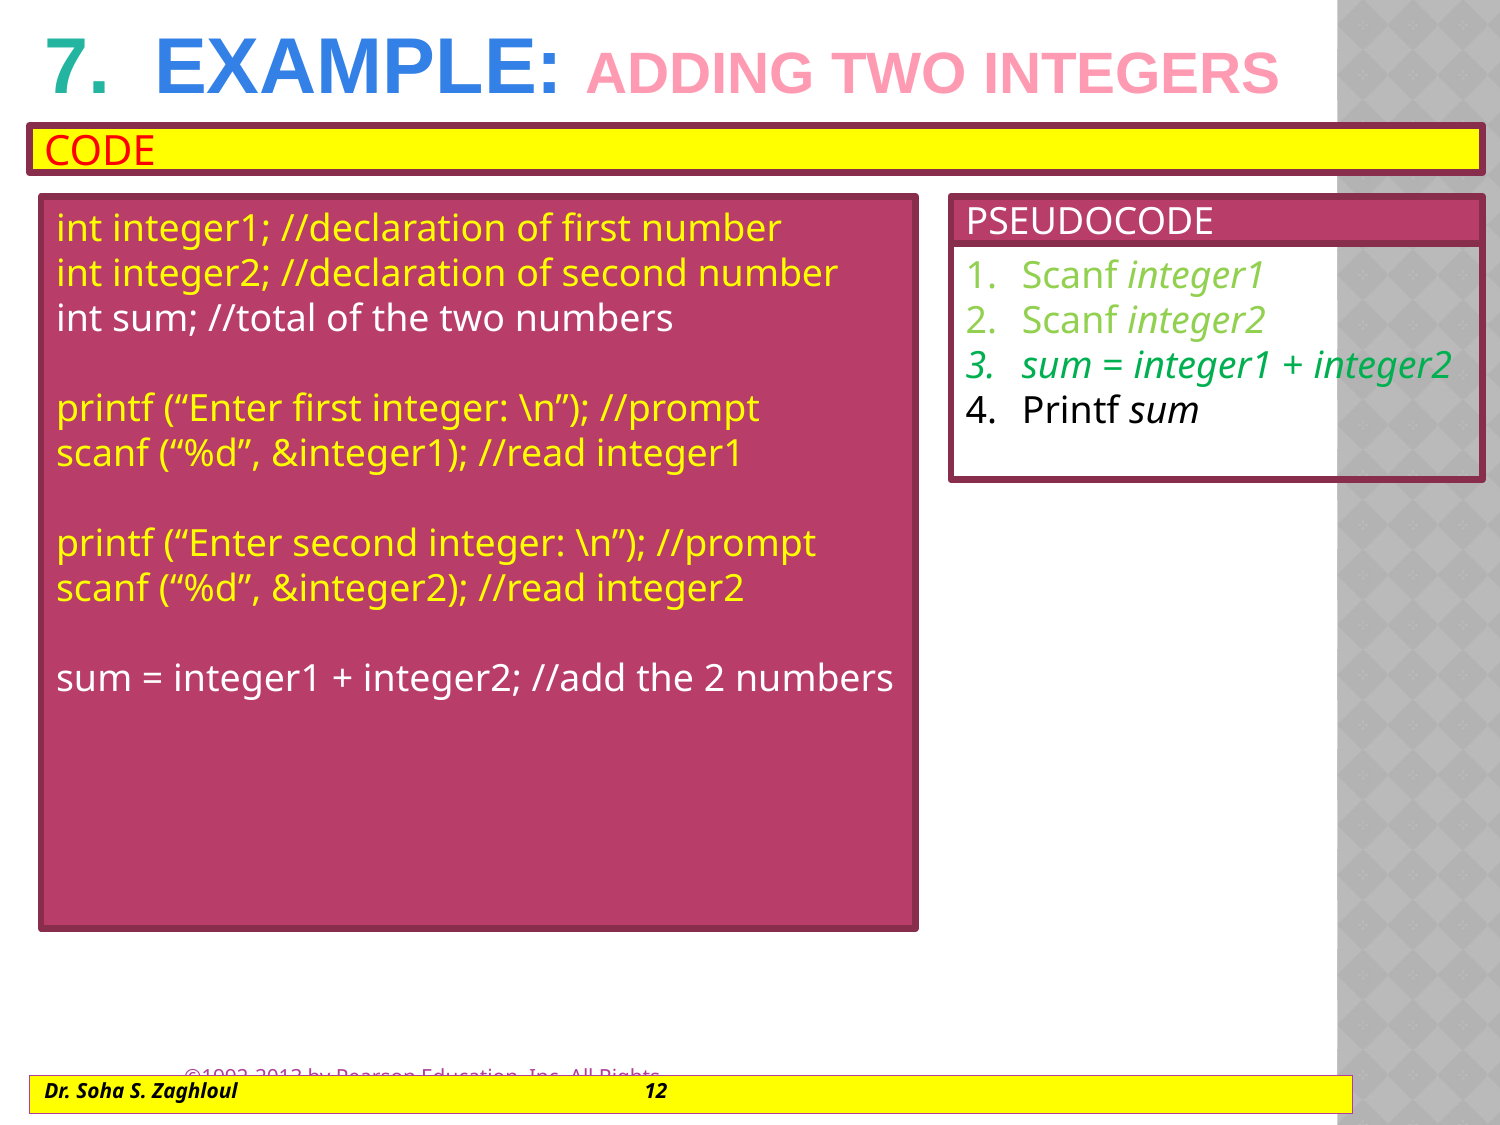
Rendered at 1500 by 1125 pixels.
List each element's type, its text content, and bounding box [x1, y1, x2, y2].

text_box CODE [26, 122, 1486, 175]
text_box 7. eXAMPLE: Adding Two Integers [29, 7, 1447, 122]
text_box int integer1; //declaration of first number int integer2; //declaration of second number int sum; //total of the two numbers printf (“Enter first integer: \n”); //prompt scanf (“%d”, &integer1); //read integer1 printf (“Enter second integer: \n”); //prompt scanf (“%d”, &integer2); //read integer2 sum = integer1 + integer2; //add the 2 numbers [38, 193, 919, 932]
title 15. The if statement - code [27, 126, 1485, 134]
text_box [950, 195, 1483, 481]
text_box Dr. Soha S. Zaghloul 12 [29, 1075, 1353, 1114]
